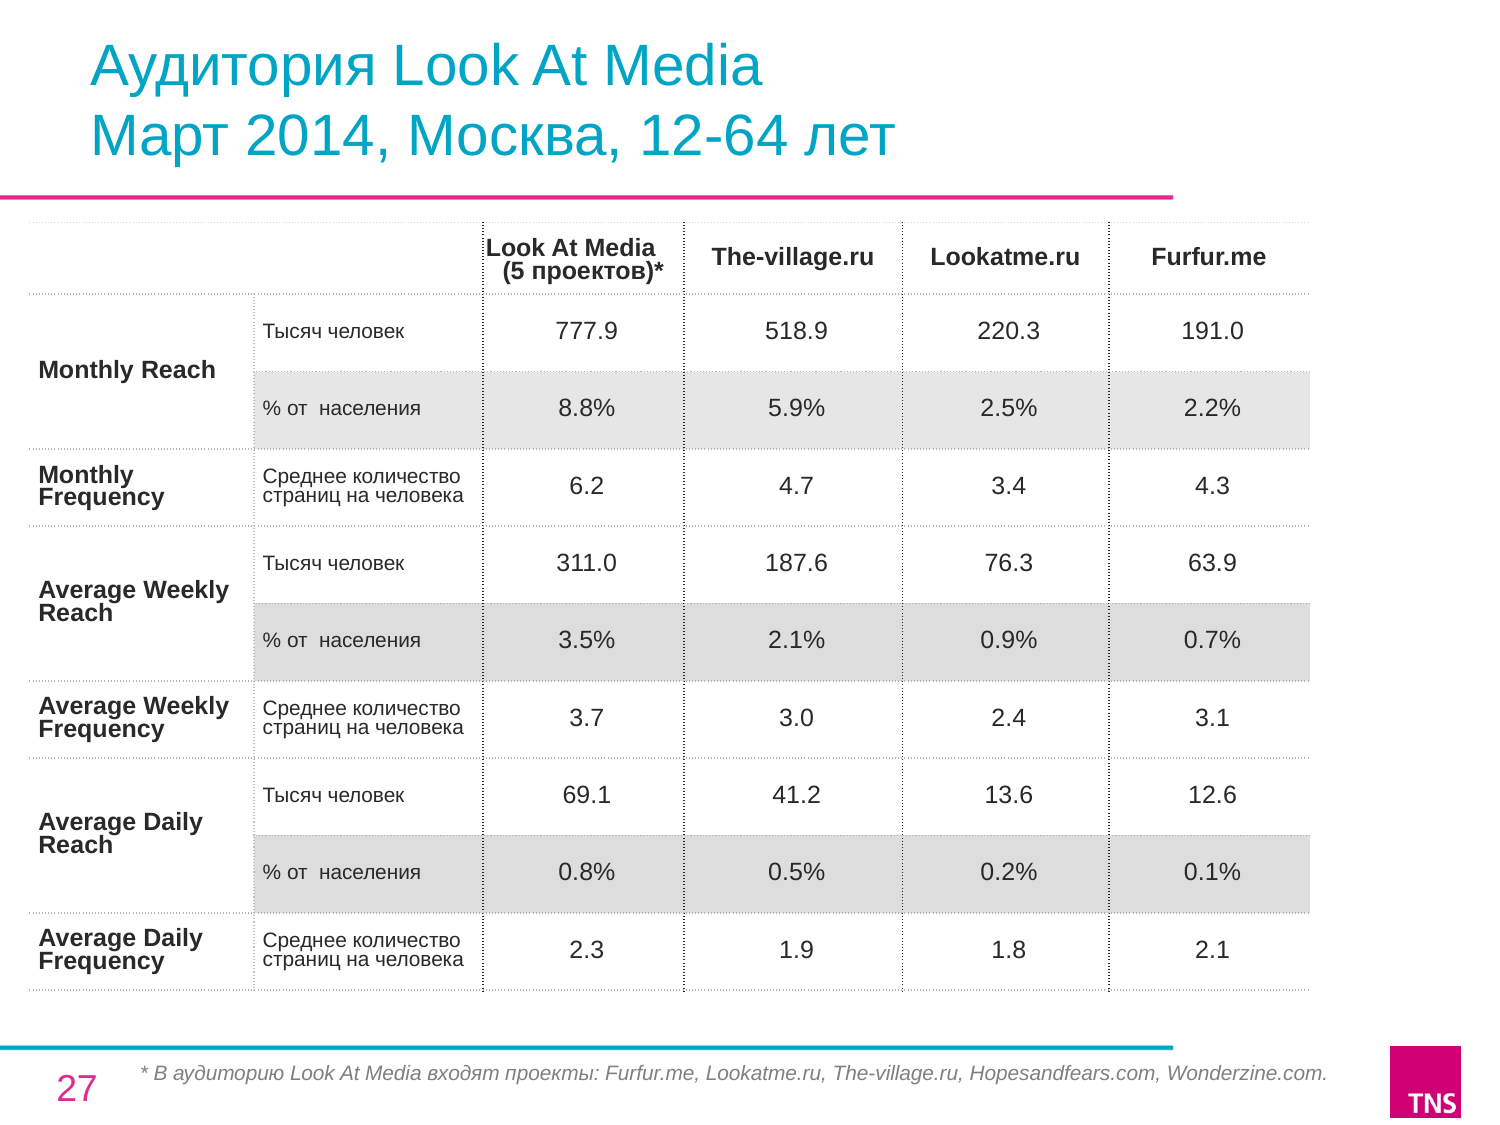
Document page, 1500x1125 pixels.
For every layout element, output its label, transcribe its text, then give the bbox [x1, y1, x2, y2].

table_header [29, 223, 483, 294]
picture [0, 0, 1500, 1125]
table_cell 518.9 [684, 294, 902, 372]
table_cell 187.6 [684, 526, 902, 603]
table_cell Среднее количество страниц на человека [254, 913, 483, 990]
table_cell Среднее количество страниц на человека [254, 681, 483, 758]
table_cell % от населения [254, 372, 483, 449]
table_cell 191.0 [1109, 294, 1310, 372]
title Аудитория Look At Media Март 2014, Москва, 12-64 лет [74, 8, 1476, 187]
table_cell 3.1 [1109, 681, 1310, 758]
table_cell % от населения [254, 603, 483, 681]
table_header Furfur.me [1109, 223, 1310, 294]
table_cell Тысяч человек [254, 294, 483, 372]
table_cell 220.3 [902, 294, 1109, 372]
table_header The-village.ru [684, 223, 902, 294]
table_cell 76.3 [902, 526, 1109, 603]
table_cell 69.1 [483, 758, 684, 835]
table_cell 3.5% [483, 603, 684, 681]
table_cell 41.2 [684, 758, 902, 835]
text_box * В аудиторию Look At Media входят проекты: Furfur.me, Lookatme.ru, The-village.ru, Hopesandfears.com, Wonderzine.com. [124, 1052, 1463, 1092]
table_cell 0.9% [902, 603, 1109, 681]
table_cell 1.9 [684, 913, 902, 990]
table_cell 0.2% [902, 835, 1109, 913]
table_cell 6.2 [483, 449, 684, 526]
table_cell 5.9% [684, 372, 902, 449]
table_cell 0.1% [1109, 835, 1310, 913]
table_cell Monthly Reach [29, 294, 254, 449]
table_cell Среднее количество страниц на человека [254, 449, 483, 526]
table_cell Average Daily Reach [29, 758, 254, 913]
table_cell 12.6 [1109, 758, 1310, 835]
table_cell Average Weekly Frequency [29, 681, 254, 758]
table_cell Monthly Frequency [29, 449, 254, 526]
table_cell 1.8 [902, 913, 1109, 990]
table_header Look At Media (5 проектов)* [483, 223, 684, 294]
table_header Lookatme.ru [902, 223, 1109, 294]
table_cell 3.0 [684, 681, 902, 758]
table_cell 0.8% [483, 835, 684, 913]
table_cell 2.1% [684, 603, 902, 681]
table_cell Average Weekly Reach [29, 526, 254, 681]
table_cell 2.5% [902, 372, 1109, 449]
table_cell Тысяч человек [254, 526, 483, 603]
table_cell 0.5% [684, 835, 902, 913]
table_cell 4.3 [1109, 449, 1310, 526]
table_cell 13.6 [902, 758, 1109, 835]
table_cell 2.2% [1109, 372, 1310, 449]
table_cell 3.7 [483, 681, 684, 758]
table_cell % от населения [254, 835, 483, 913]
table_cell 2.3 [483, 913, 684, 990]
table_cell 311.0 [483, 526, 684, 603]
table_cell Average Daily Frequency [29, 913, 254, 990]
slide_number 27 [40, 1055, 392, 1125]
table_cell 3.4 [902, 449, 1109, 526]
table_cell Тысяч человек [254, 758, 483, 835]
table_cell 4.7 [684, 449, 902, 526]
table_cell 777.9 [483, 294, 684, 372]
table_cell 8.8% [483, 372, 684, 449]
table_cell 0.7% [1109, 603, 1310, 681]
table_cell 2.4 [902, 681, 1109, 758]
table_cell 63.9 [1109, 526, 1310, 603]
table_cell 2.1 [1109, 913, 1310, 990]
